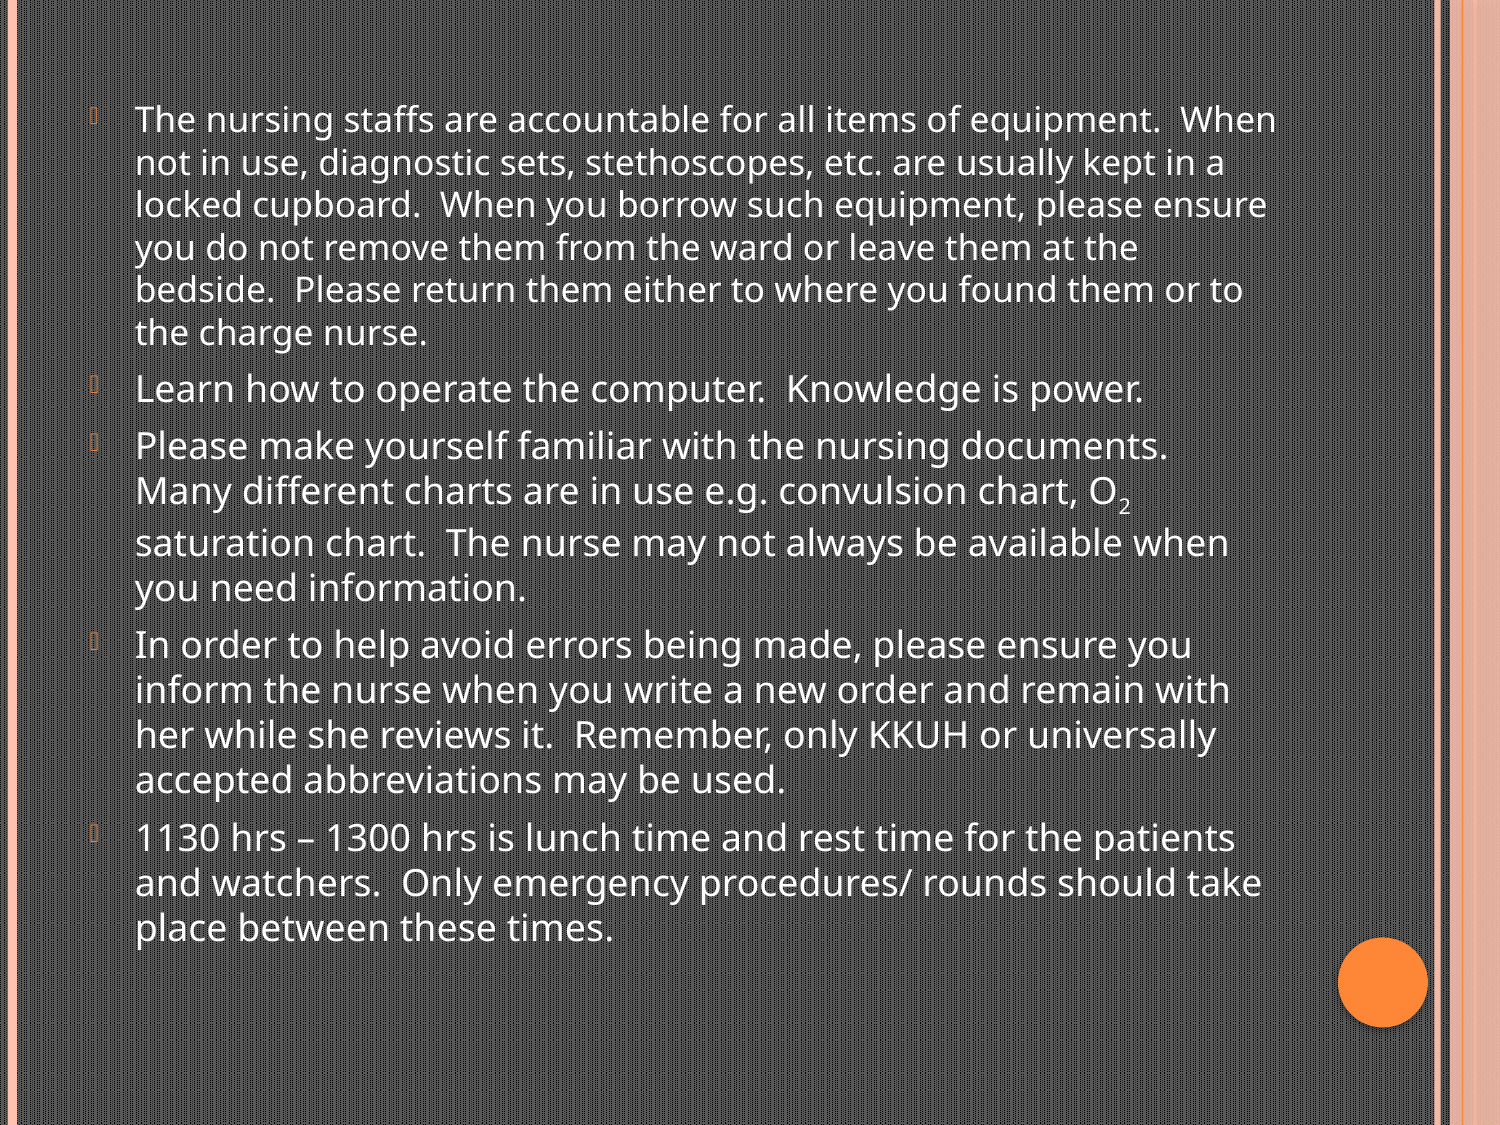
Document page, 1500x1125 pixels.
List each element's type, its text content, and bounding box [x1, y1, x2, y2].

list The nursing staffs are accountable for all items of equipment. When not in use, diagnostic sets, stethoscopes, etc. are usually kept in a locked cupboard. When you borrow such equipment, please ensure you do not remove them from the ward or leave them at the bedside. Please return them either to where you found them or to the charge nurse. Learn how to operate the computer. Knowledge is power. Please make yourself familiar with the nursing documents. Many different charts are in use e.g. convulsion chart, O2 saturation chart. The nurse may not always be available when you need information. In order to help avoid errors being made, please ensure you inform the nurse when you write a new order and remain with her while she reviews it. Remember, only KKUH or universally accepted abbreviations may be used. 1130 hrs – 1300 hrs is lunch time and rest time for the patients and watchers. Only emergency procedures/ rounds should take place between these times. [75, 90, 1300, 1012]
